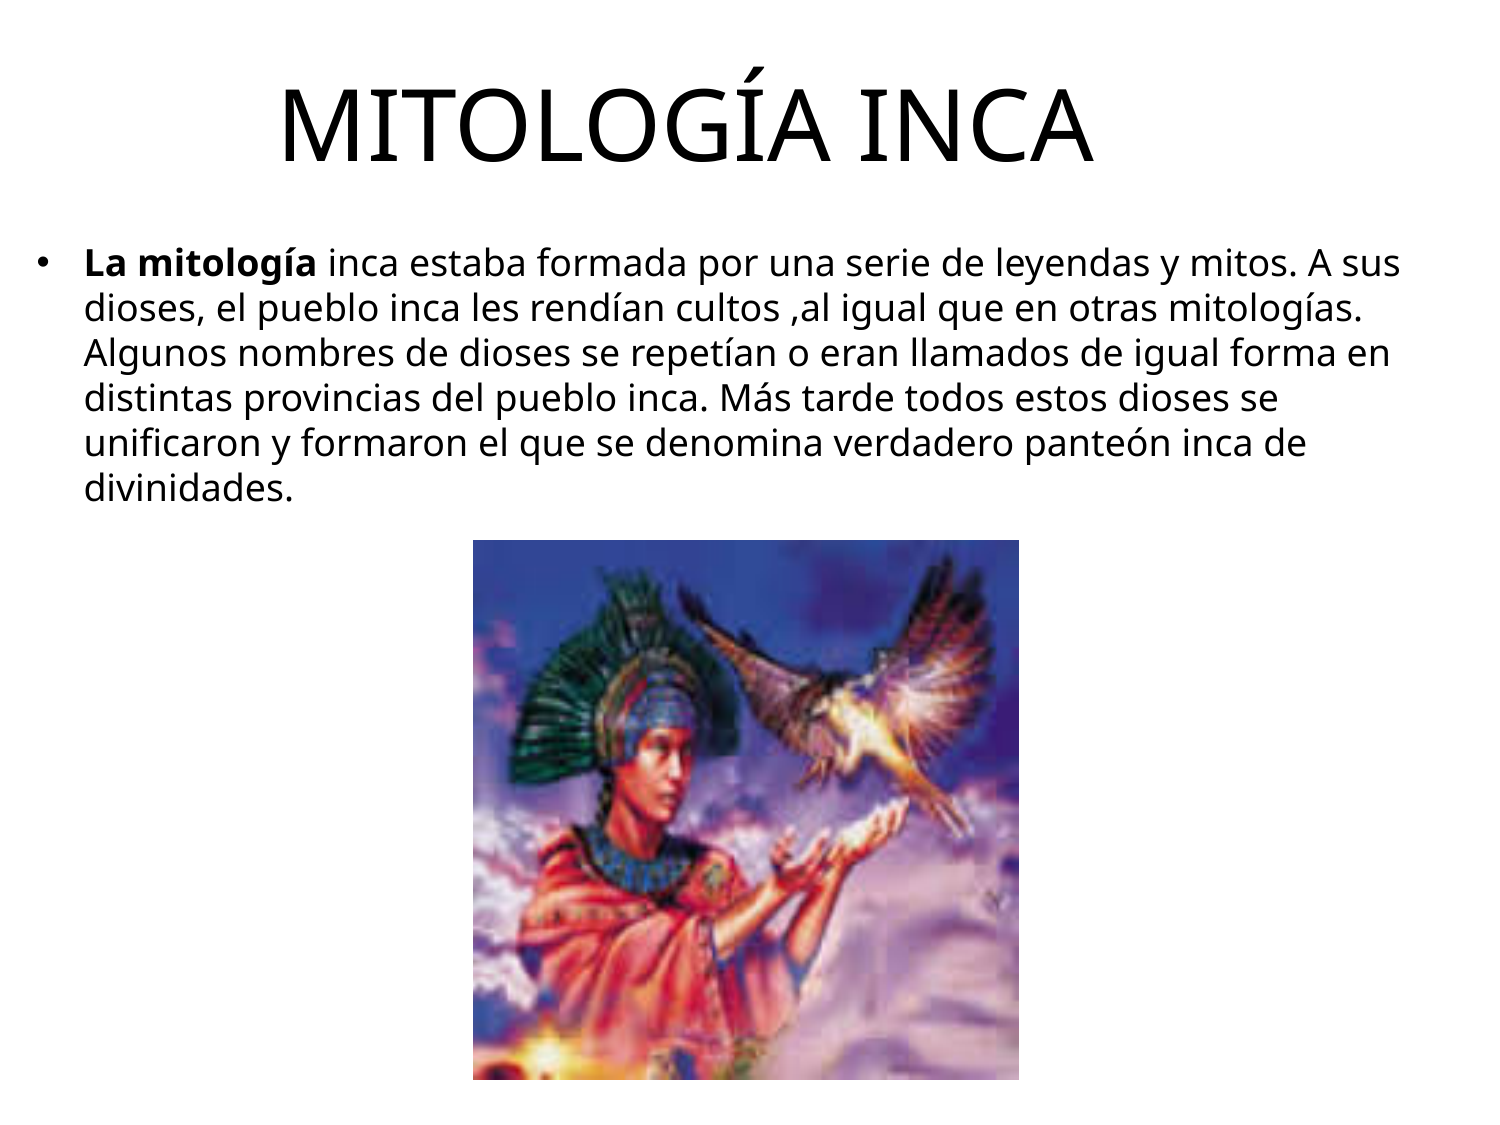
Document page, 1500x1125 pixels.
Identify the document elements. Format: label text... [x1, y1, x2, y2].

text_box La mitología inca estaba formada por una serie de leyendas y mitos. A sus dioses, el pueblo inca les rendían cultos ,al igual que en otras mitologías. Algunos nombres de dioses se repetían o eran llamados de igual forma en distintas provincias del pueblo inca. Más tarde todos estos dioses se unificaron y formaron el que se denomina verdadero panteón inca de divinidades. [21, 231, 1471, 562]
text_box MITOLOGÍA INCA [261, 54, 1111, 190]
picture [473, 540, 1019, 1080]
